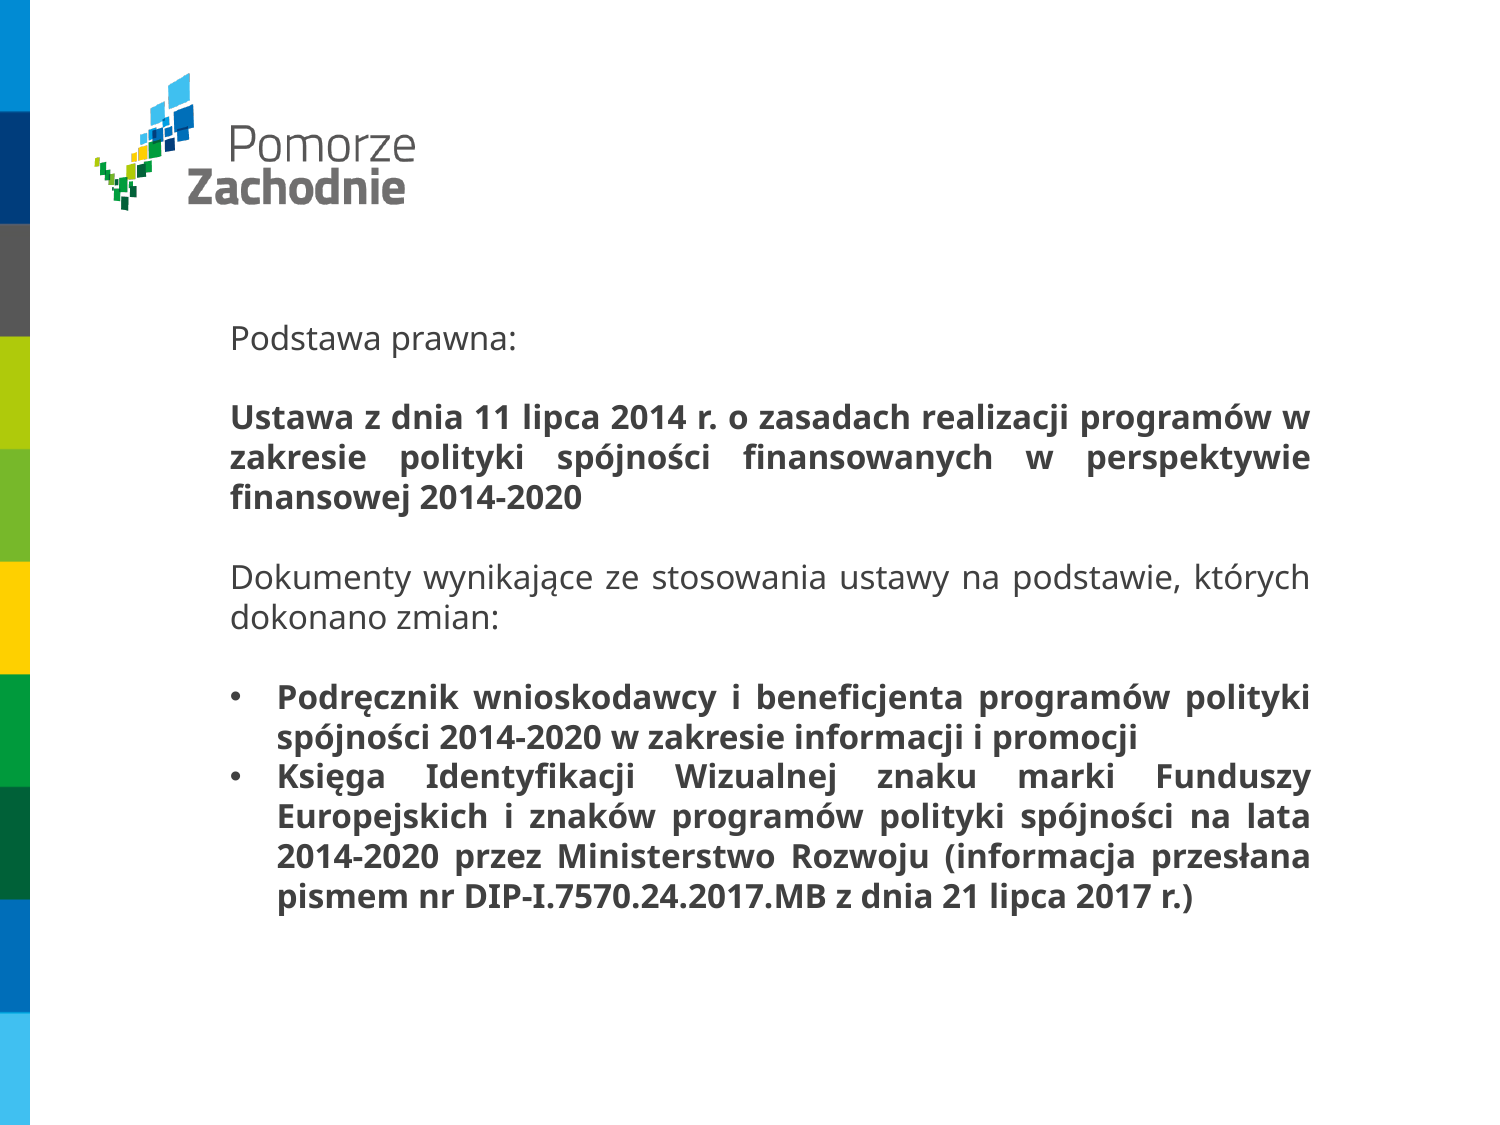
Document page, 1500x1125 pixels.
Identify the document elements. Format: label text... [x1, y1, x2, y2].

text_box Podstawa prawna: Ustawa z dnia 11 lipca 2014 r. o zasadach realizacji programów w zakresie polityki spójności finansowanych w perspektywie finansowej 2014-2020 Dokumenty wynikające ze stosowania ustawy na podstawie, których dokonano zmian: Podręcznik wnioskodawcy i beneficjenta programów polityki spójności 2014-2020 w zakresie informacji i promocji Księga Identyfikacji Wizualnej znaku marki Funduszy Europejskich i znaków programów polityki spójności na lata 2014-2020 przez Ministerstwo Rozwoju (informacja przesłana pismem nr DIP-I.7570.24.2017.MB z dnia 21 lipca 2017 r.) [214, 309, 1328, 923]
picture [0, 1014, 30, 1125]
picture [0, 112, 30, 1011]
picture [86, 64, 423, 216]
